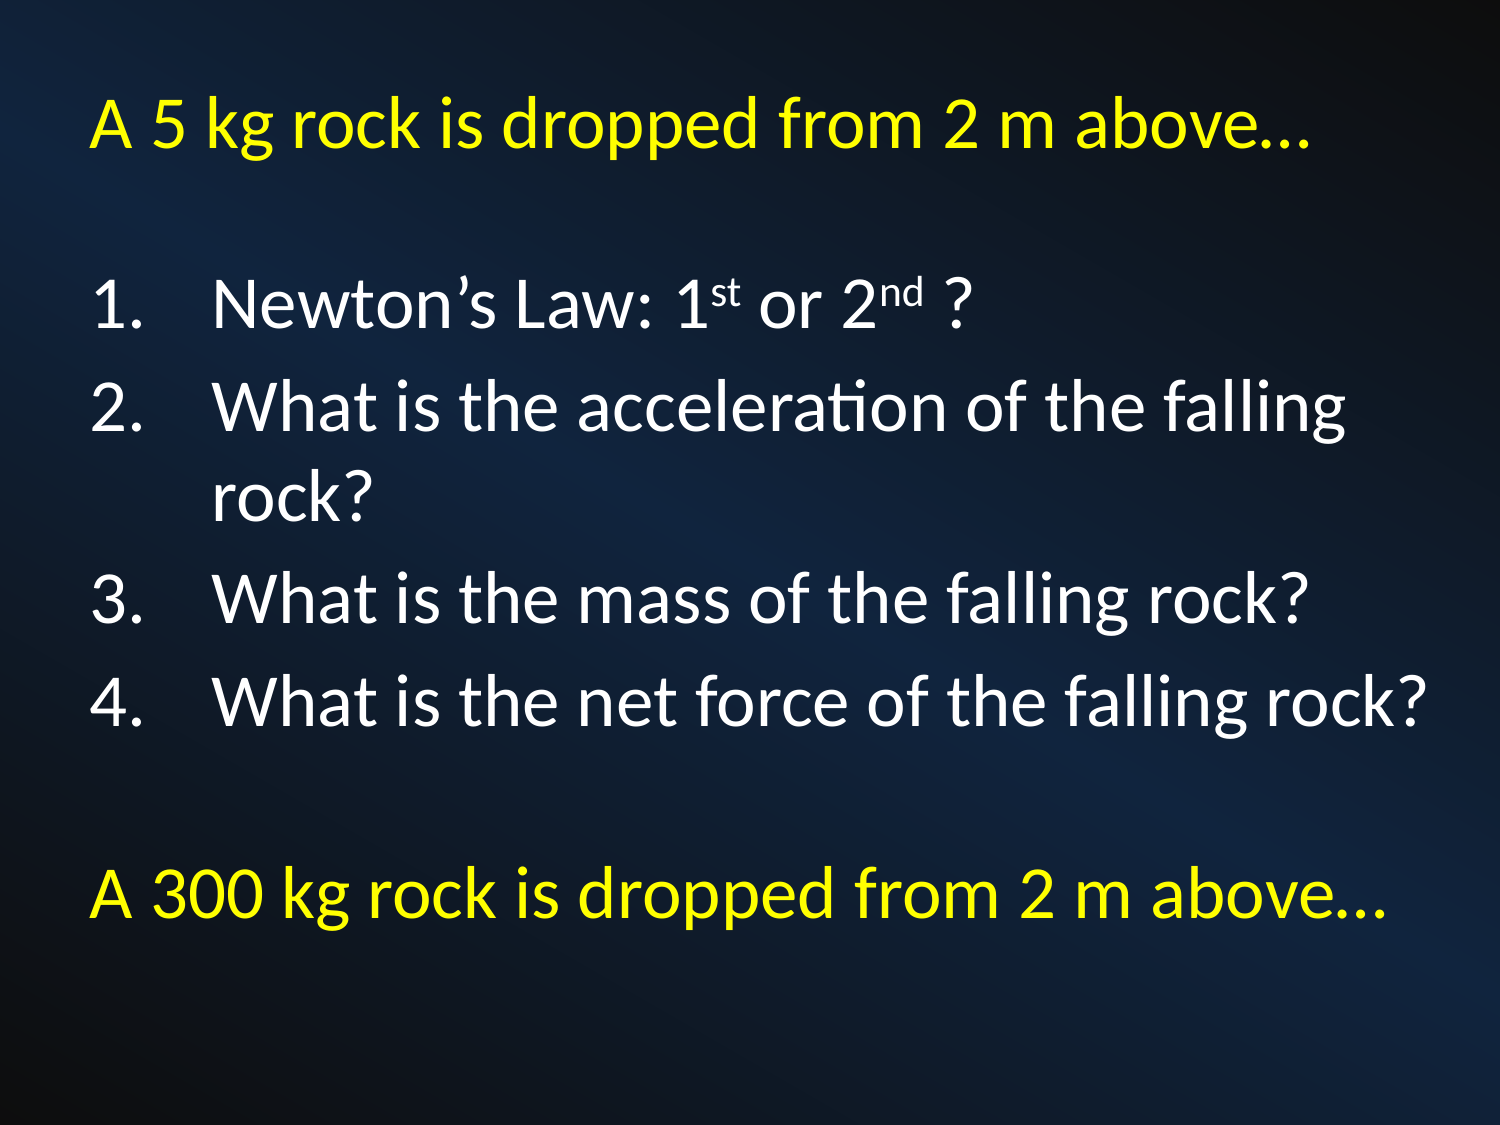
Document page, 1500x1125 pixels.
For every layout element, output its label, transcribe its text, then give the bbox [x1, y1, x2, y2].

text_box A 5 kg rock is dropped from 2 m above… Newton’s Law: 1st or 2nd ? What is the acceleration of the falling rock? What is the mass of the falling rock? What is the net force of the falling rock? A 300 kg rock is dropped from 2 m above… [75, 66, 1450, 942]
